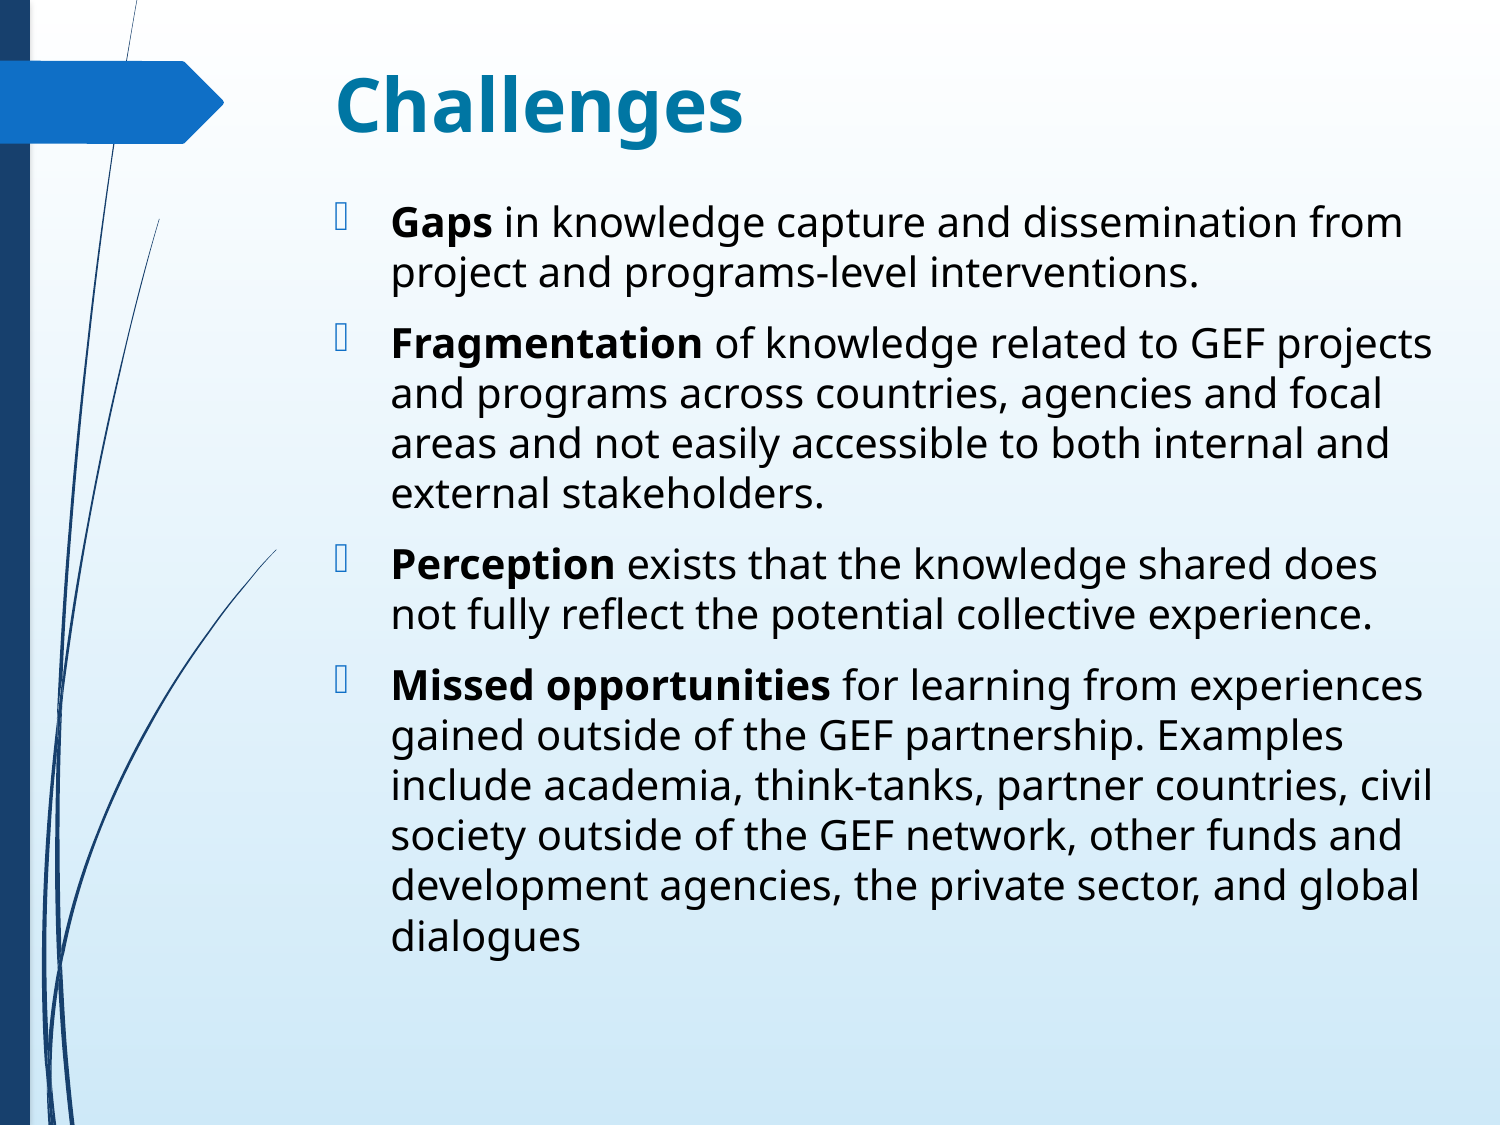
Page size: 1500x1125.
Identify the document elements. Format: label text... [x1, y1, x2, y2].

list Gaps in knowledge capture and dissemination from project and programs-level interventions. Fragmentation of knowledge related to GEF projects and programs across countries, agencies and focal areas and not easily accessible to both internal and external stakeholders. Perception exists that the knowledge shared does not fully reflect the potential collective experience. Missed opportunities for learning from experiences gained outside of the GEF partnership. Examples include academia, think-tanks, partner countries, civil society outside of the GEF network, other funds and development agencies, the private sector, and global dialogues [319, 188, 1460, 1043]
title Challenges [319, 50, 1400, 188]
